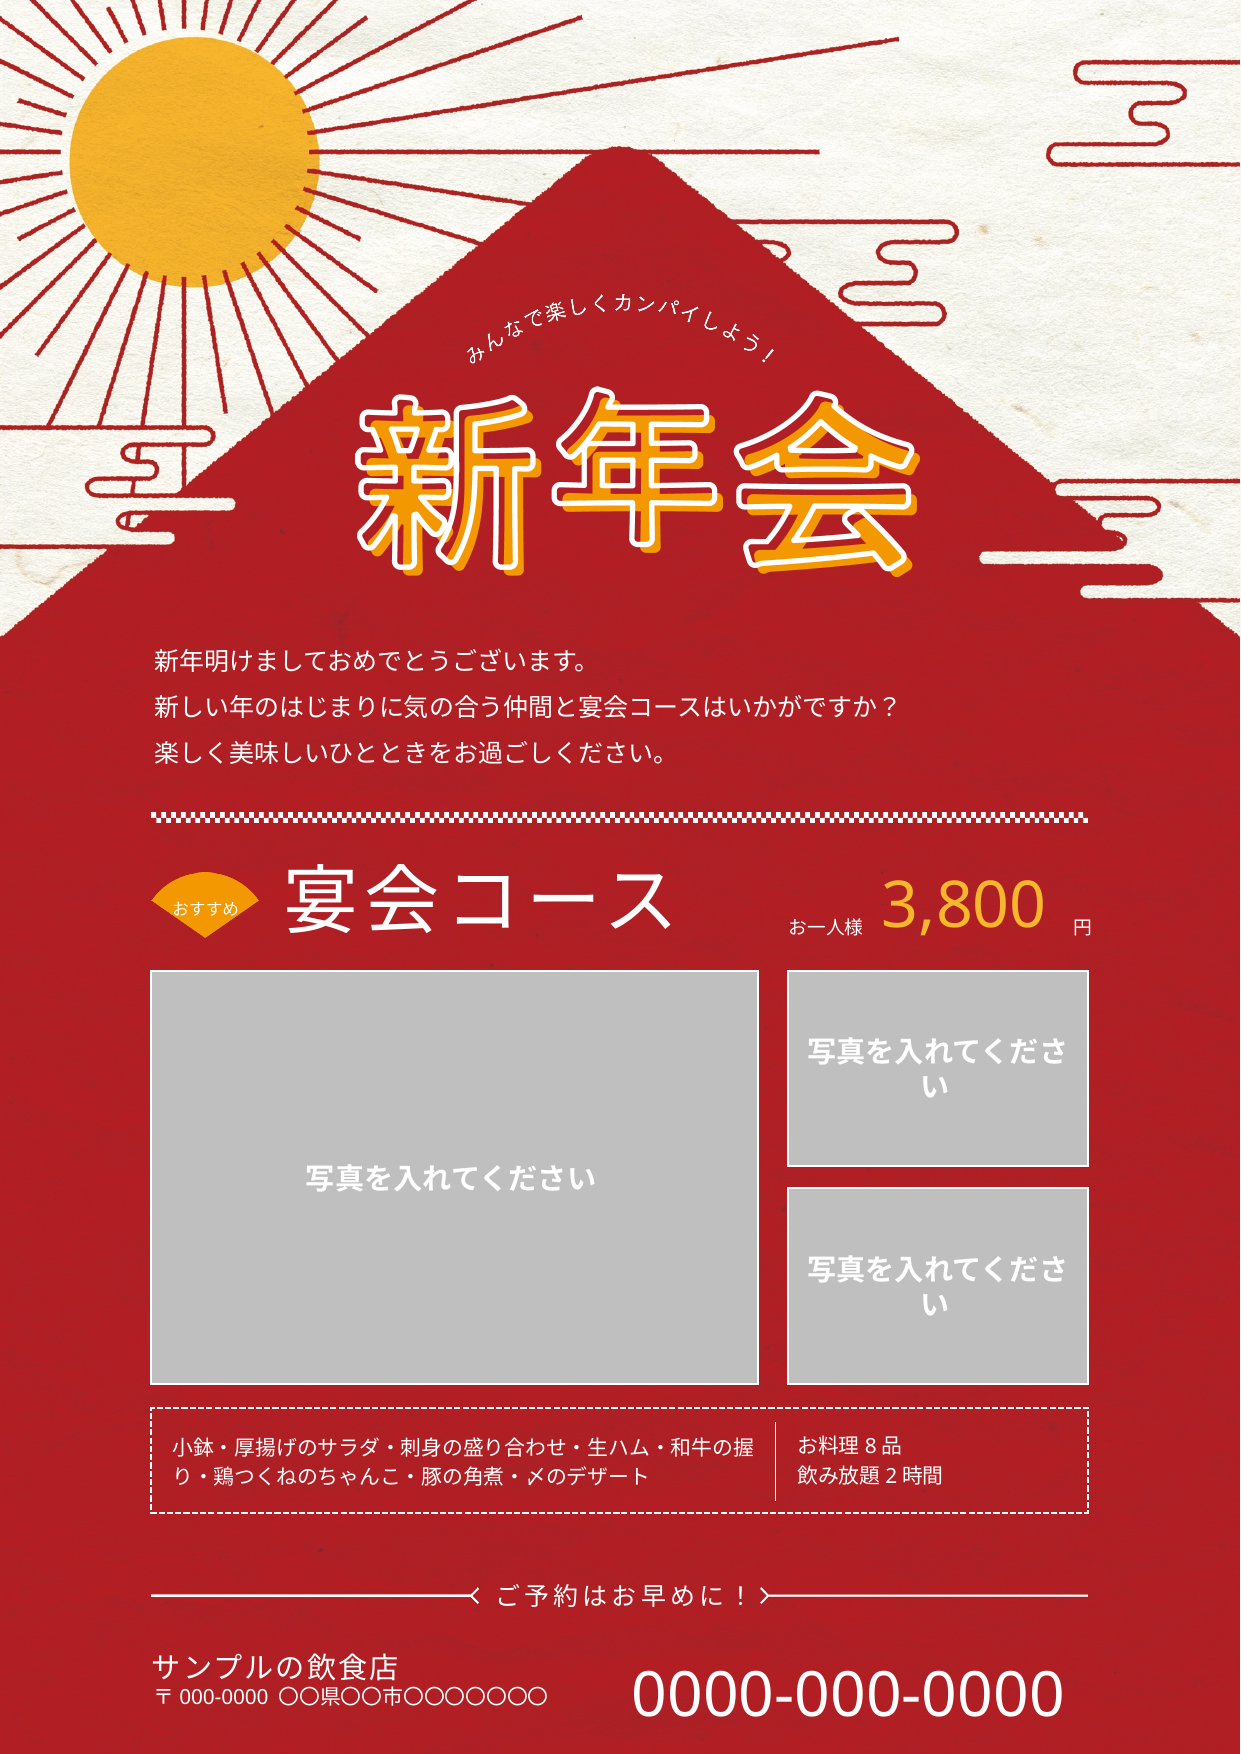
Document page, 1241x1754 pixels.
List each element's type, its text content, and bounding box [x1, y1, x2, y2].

text_box 写真を入れてください [787, 1187, 1089, 1385]
text_box お一人様 [764, 884, 888, 946]
text_box 新年明けましておめでとうございます。 新しい年のはじまりに気の合う仲間と宴会コースはいかがですか？ 楽しく美味しいひとときをお過ごしください。 [139, 622, 1100, 775]
text_box 小鉢・厚揚げのサラダ・刺身の盛り合わせ・生ハム・和牛の握り・鶏つくねのちゃんこ・豚の角煮・〆のデザート [157, 1422, 773, 1497]
text_box 〒000-0000 〇〇県〇〇市〇〇〇〇〇〇〇 [138, 1663, 586, 1716]
text_box 宴会コース [268, 888, 715, 950]
text_box おすすめ [144, 865, 267, 927]
text_box 3,800 [867, 887, 1088, 948]
text_box 写真を入れてください [150, 970, 759, 1385]
text_box [150, 1407, 1089, 1514]
text_box 0000-000-0000 [617, 1608, 1081, 1737]
text_box ご予約はお早めに！ [466, 1572, 782, 1618]
text_box サンプルの飲食店 [137, 1624, 511, 1692]
text_box 写真を入れてください [787, 970, 1089, 1167]
text_box お料理8品 飲み放題2時間 [782, 1421, 1176, 1495]
text_box 円 [1021, 884, 1144, 946]
picture [0, 0, 1241, 1754]
